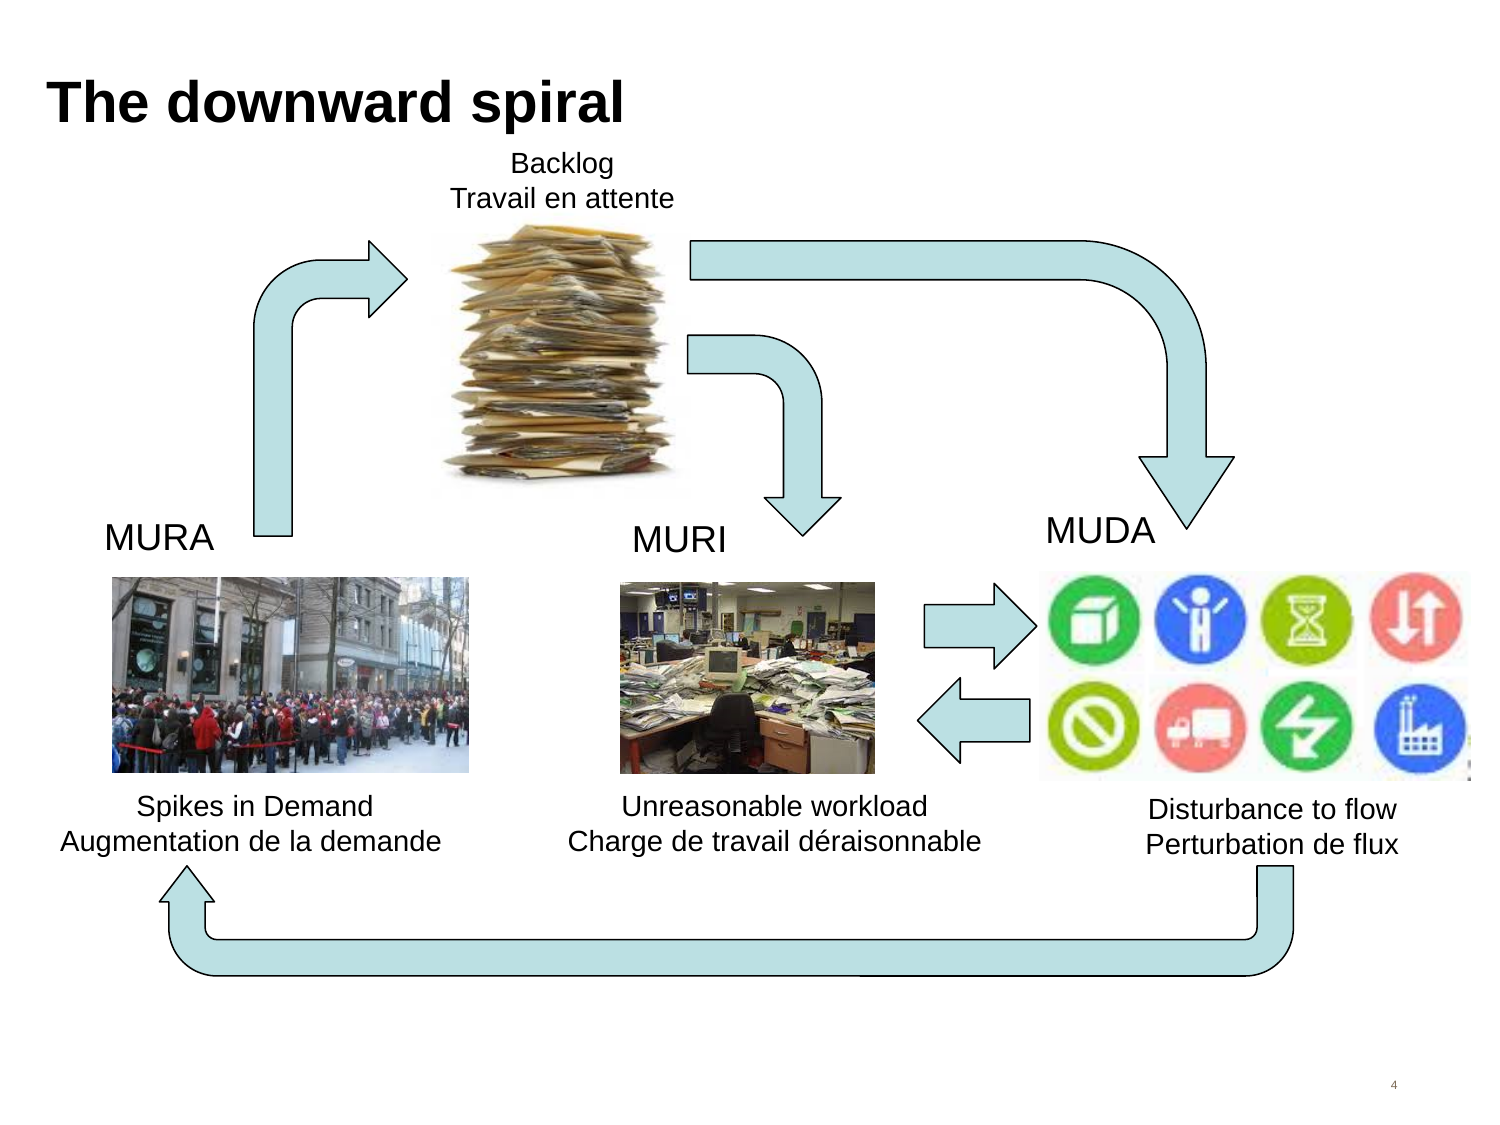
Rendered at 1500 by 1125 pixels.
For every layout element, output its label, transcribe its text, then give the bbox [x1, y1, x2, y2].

picture [619, 582, 875, 775]
text_box [253, 240, 408, 537]
slide_number 4 [1100, 1025, 1413, 1100]
text_box Disturbance to flow Perturbation de flux [1130, 789, 1415, 868]
text_box [694, 240, 1235, 530]
text_box [924, 583, 1034, 669]
text_box MURI [617, 507, 743, 568]
text_box Backlog Travail en attente [434, 137, 691, 193]
picture [1039, 571, 1471, 781]
text_box [917, 677, 1030, 764]
text_box Spikes in Demand Augmentation de la demande [41, 779, 469, 865]
picture [111, 577, 470, 773]
text_box [694, 335, 842, 537]
title The downward spiral [31, 43, 1482, 194]
text_box MURA [89, 505, 230, 566]
text_box MUDA [1030, 498, 1171, 559]
text_box Unreasonable workload Charge de travail déraisonnable [552, 779, 998, 865]
text_box [159, 865, 1294, 977]
picture [430, 193, 691, 499]
